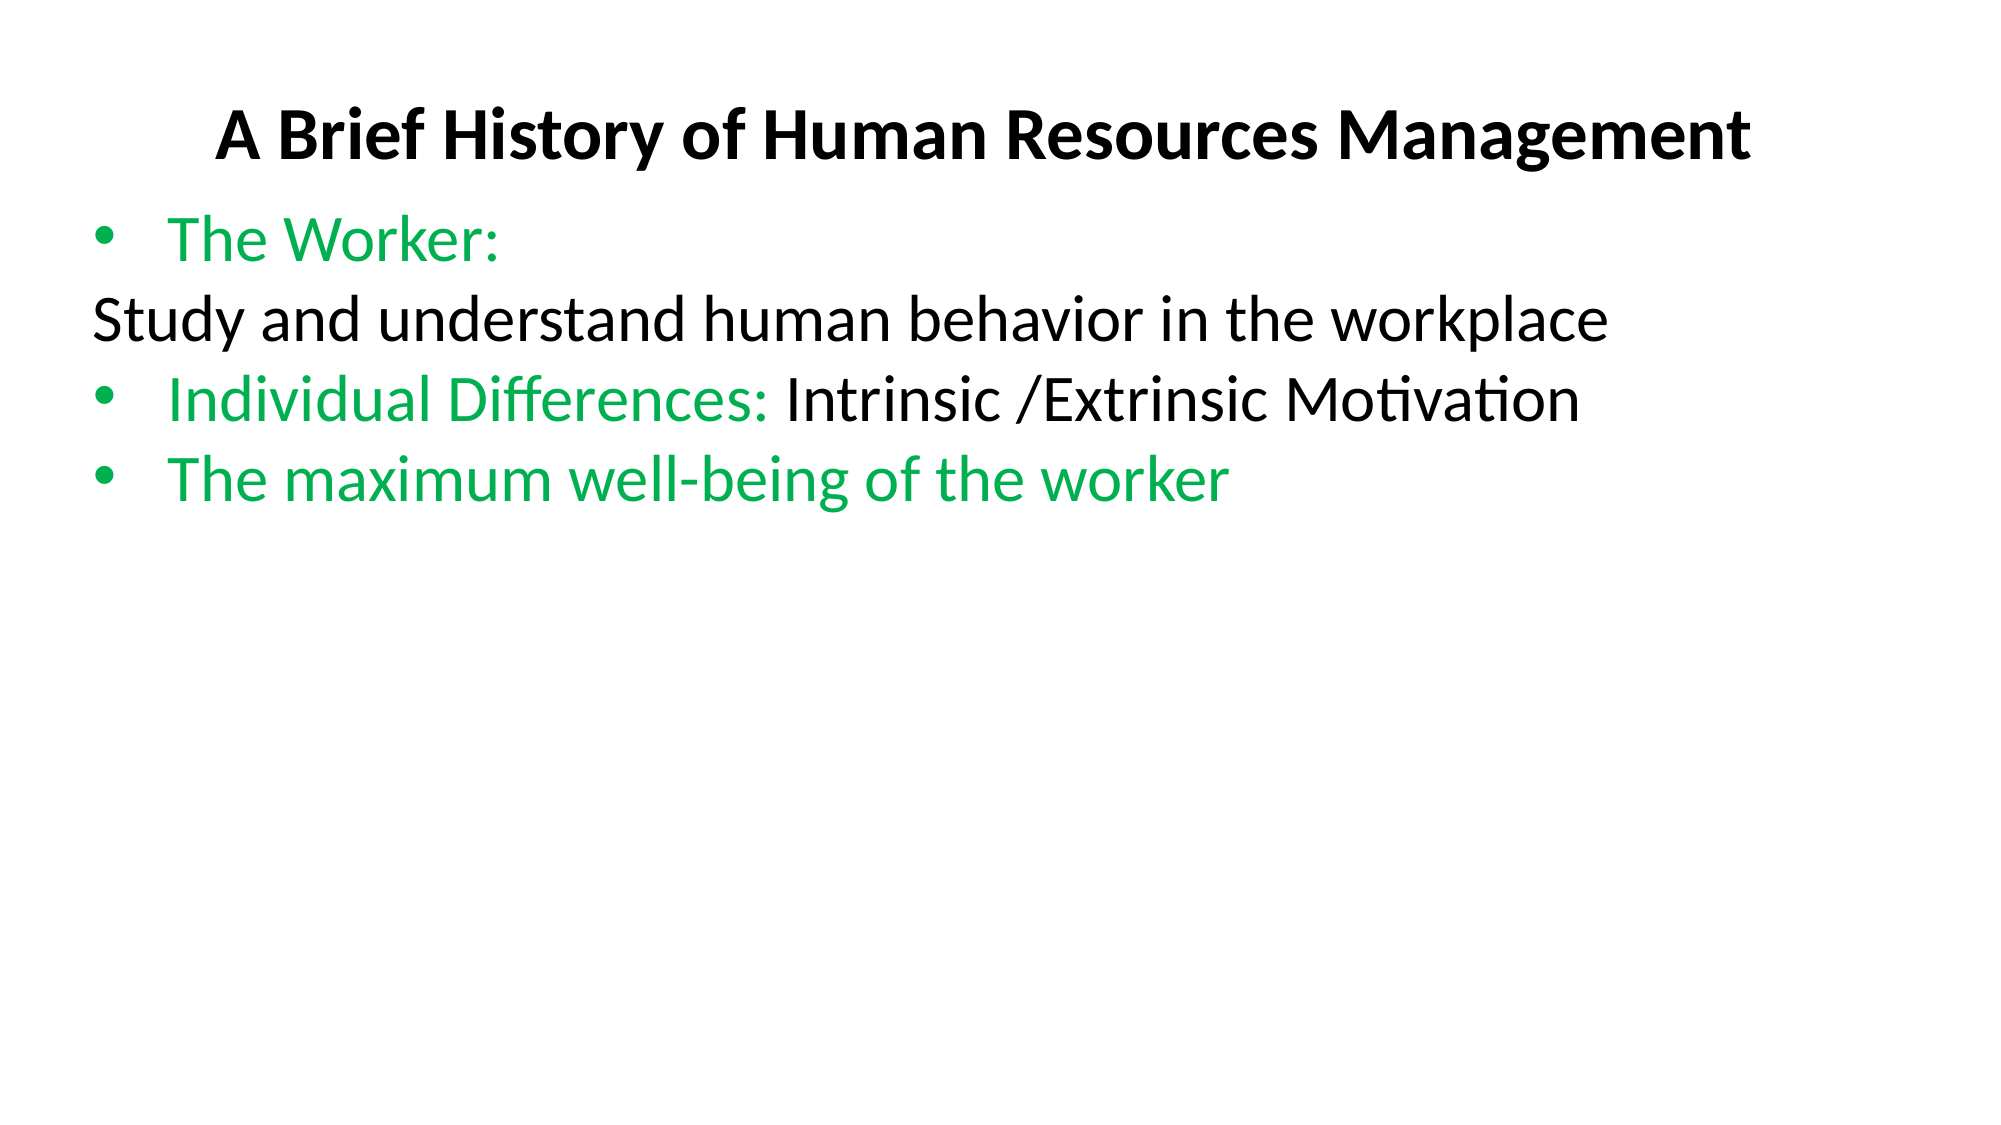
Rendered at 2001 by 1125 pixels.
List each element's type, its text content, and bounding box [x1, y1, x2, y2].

text_box The Worker: Study and understand human behavior in the workplace Individual Differences: Intrinsic /Extrinsic Motivation The maximum well-being of the worker [78, 187, 1891, 522]
text_box A Brief History of Human Resources Management [120, 77, 1850, 182]
